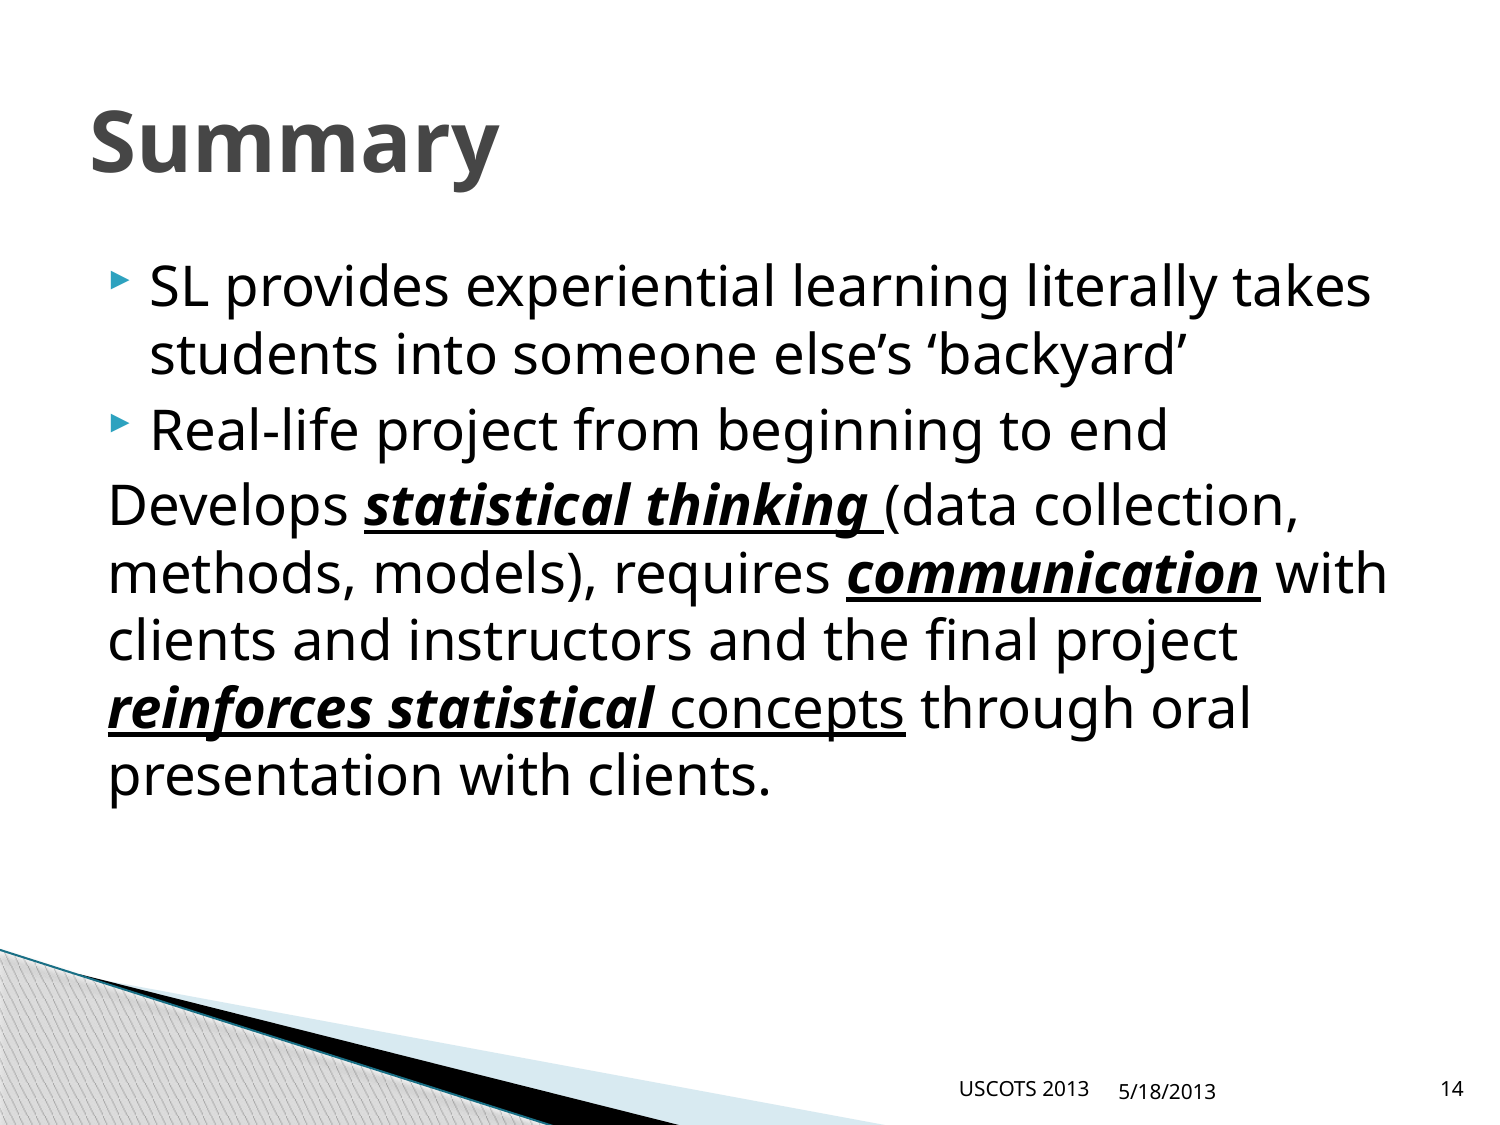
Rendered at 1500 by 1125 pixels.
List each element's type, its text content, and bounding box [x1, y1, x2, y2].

title Summary [75, 45, 1425, 233]
footer USCOTS 2013 [718, 1051, 1105, 1112]
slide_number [1105, 1051, 1418, 1112]
list SL provides experiential learning literally takes students into someone else’s ‘backyard’ Real-life project from beginning to end Develops statistical thinking (data collection, methods, models), requires communication with clients and instructors and the final project reinforces statistical concepts through oral presentation with clients. [75, 243, 1425, 986]
slide_number 14 [1418, 1051, 1479, 1112]
